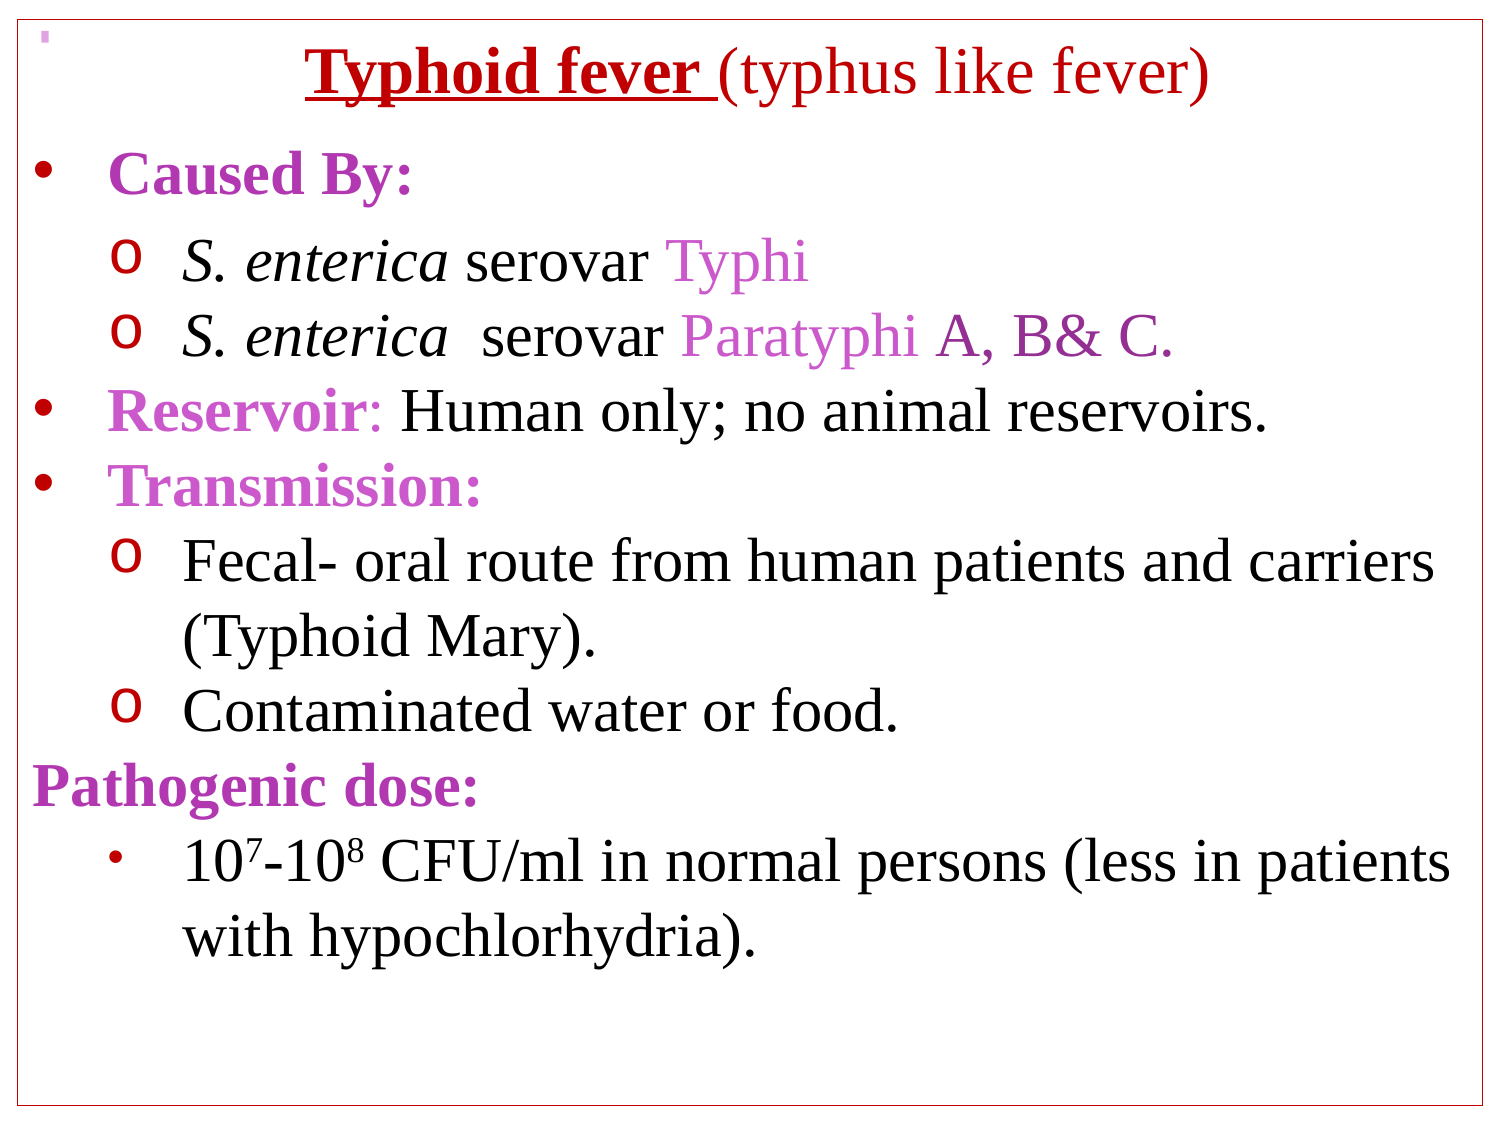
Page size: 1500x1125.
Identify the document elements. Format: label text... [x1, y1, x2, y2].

subtitle Typhoid fever (typhus like fever) Caused By: S. enterica serovar Typhi S. enterica serovar Paratyphi A, B& C. Reservoir: Human only; no animal reservoirs. Transmission: Fecal- oral route from human patients and carriers (Typhoid Mary). Contaminated water or food. Pathogenic dose: 107-108 CFU/ml in normal persons (less in patients with hypochlorhydria). [17, 19, 1483, 1106]
